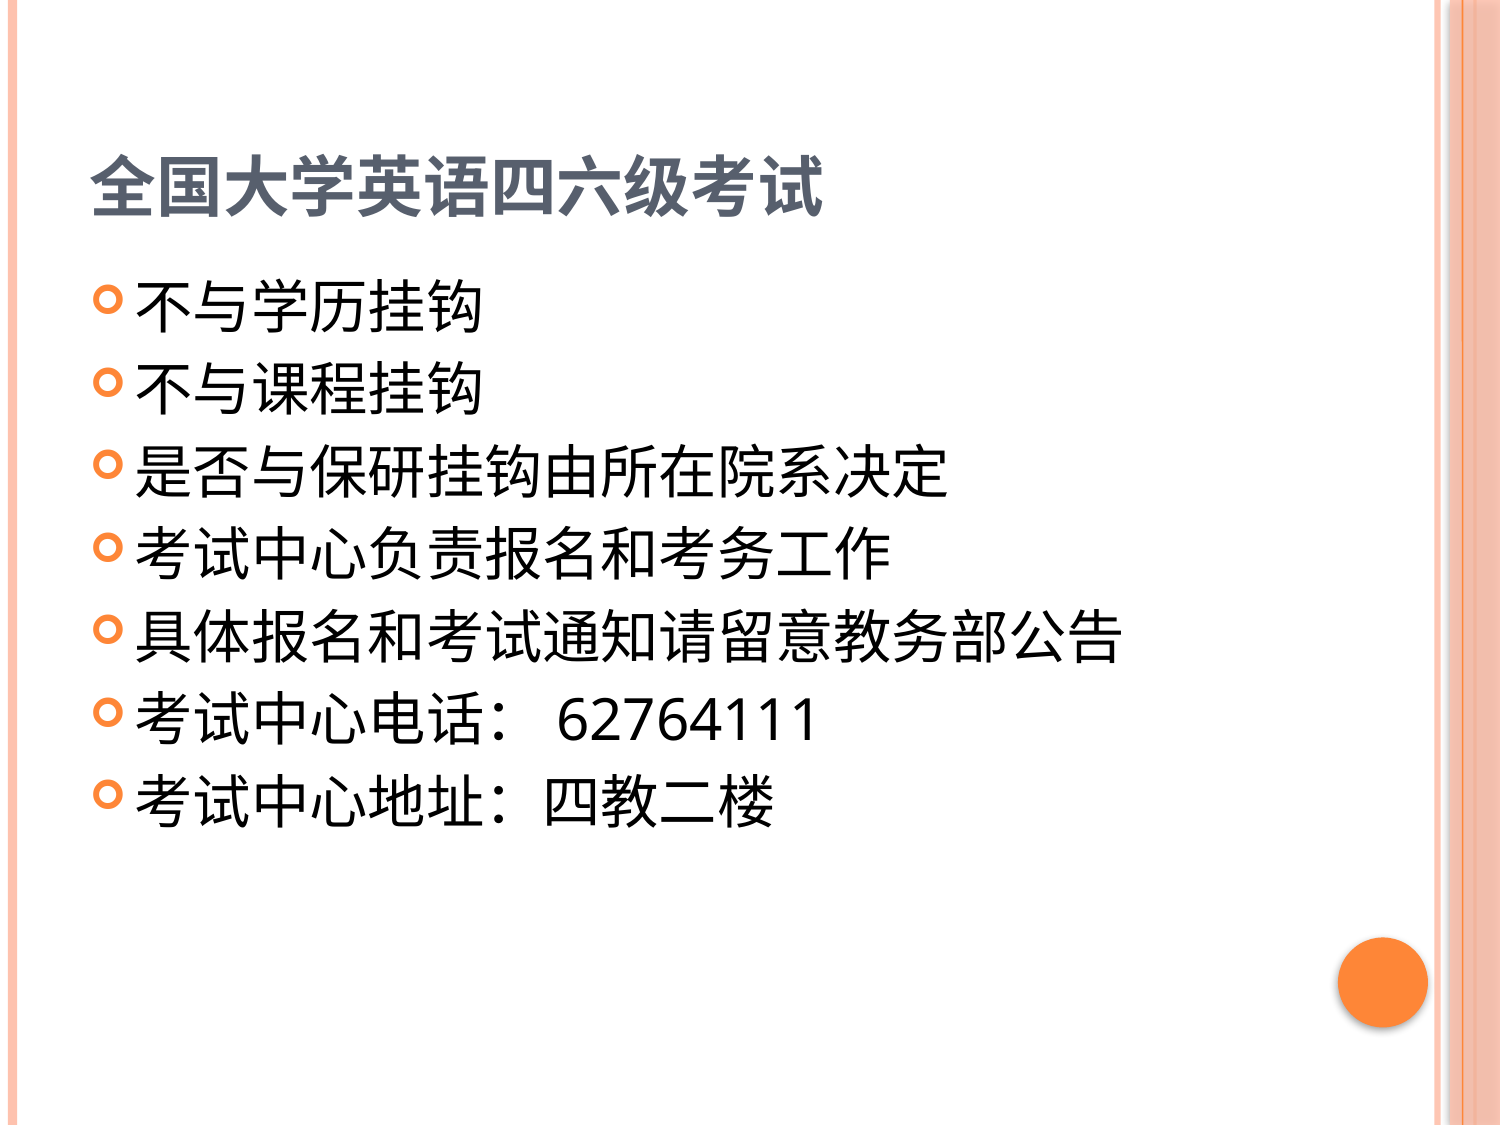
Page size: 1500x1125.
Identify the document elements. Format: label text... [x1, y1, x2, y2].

title 全国大学英语四六级考试 [75, 45, 1300, 233]
list 不与学历挂钩 不与课程挂钩 是否与保研挂钩由所在院系决定 考试中心负责报名和考务工作 具体报名和考试通知请留意教务部公告 考试中心电话：62764111 考试中心地址：四教二楼 [75, 262, 1300, 1062]
